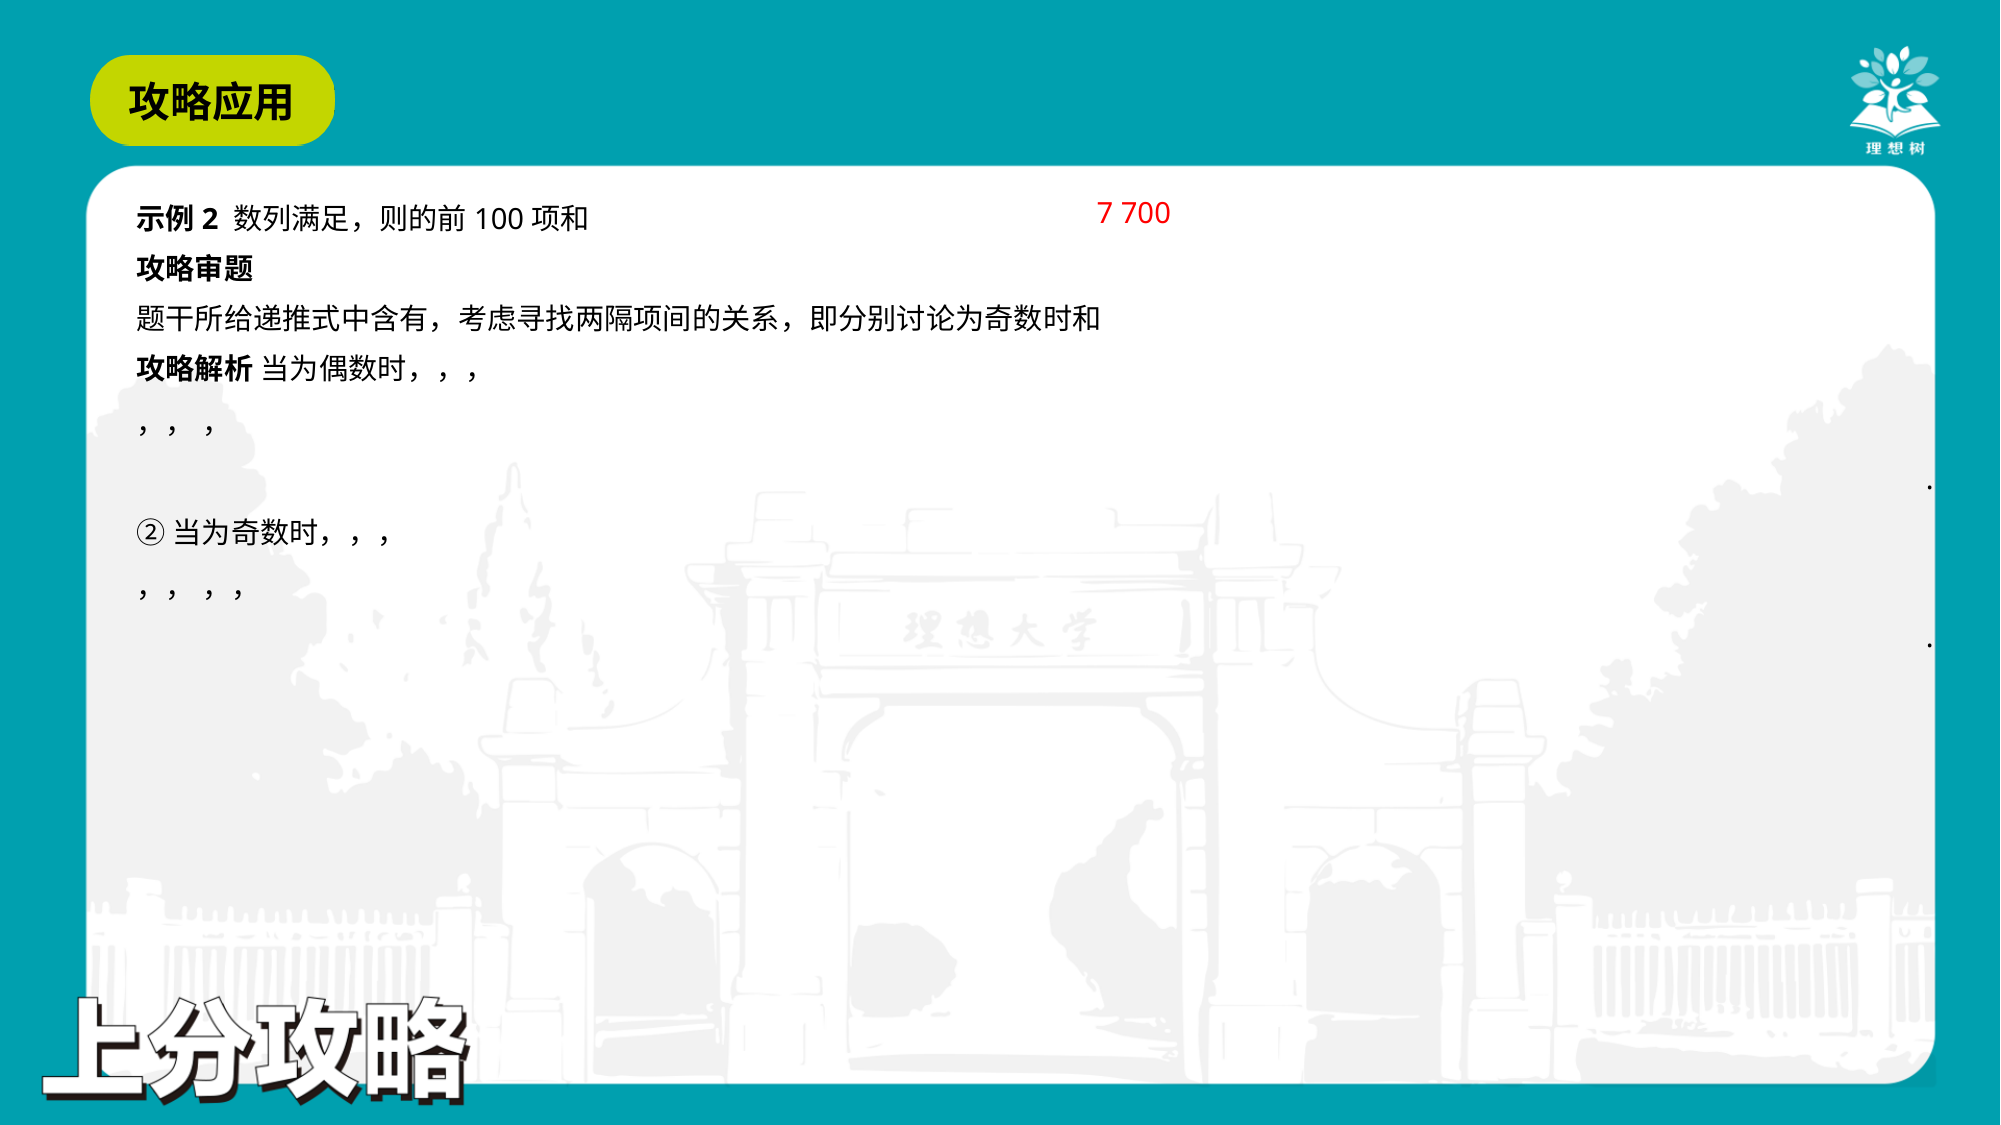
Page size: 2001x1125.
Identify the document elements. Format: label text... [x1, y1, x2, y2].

text_box 7 700 [1086, 176, 1181, 223]
picture [0, 0, 2000, 1125]
